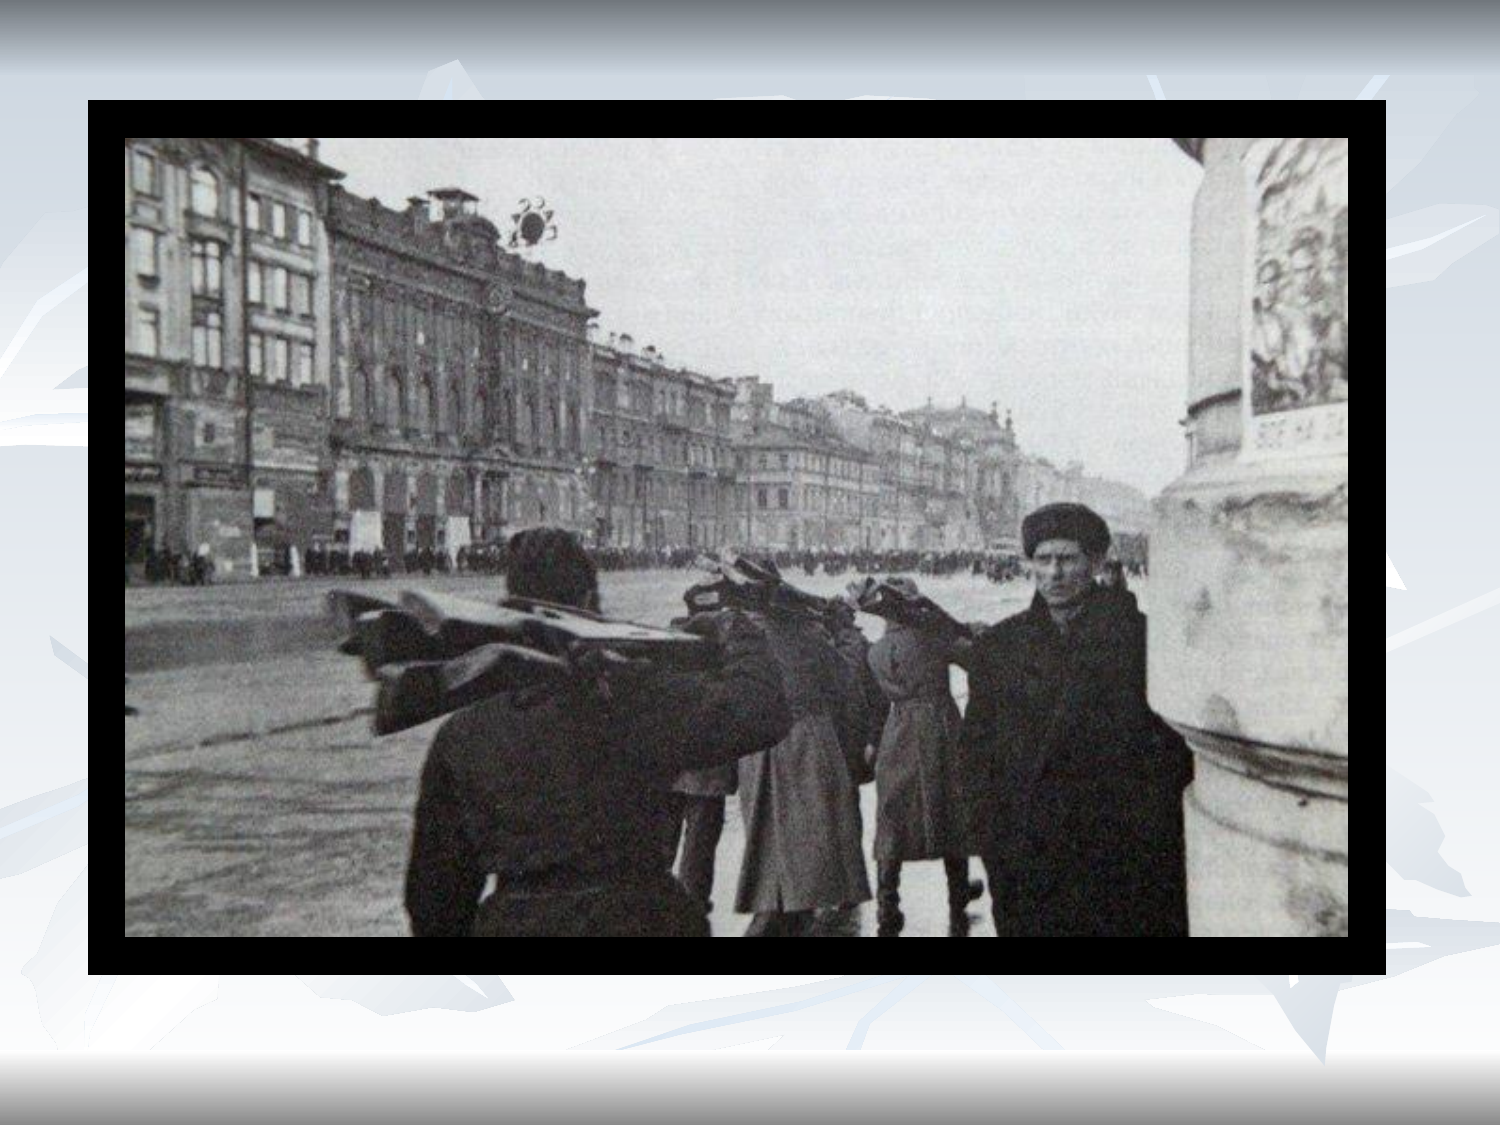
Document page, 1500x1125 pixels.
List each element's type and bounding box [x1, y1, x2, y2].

picture [124, 137, 1349, 938]
